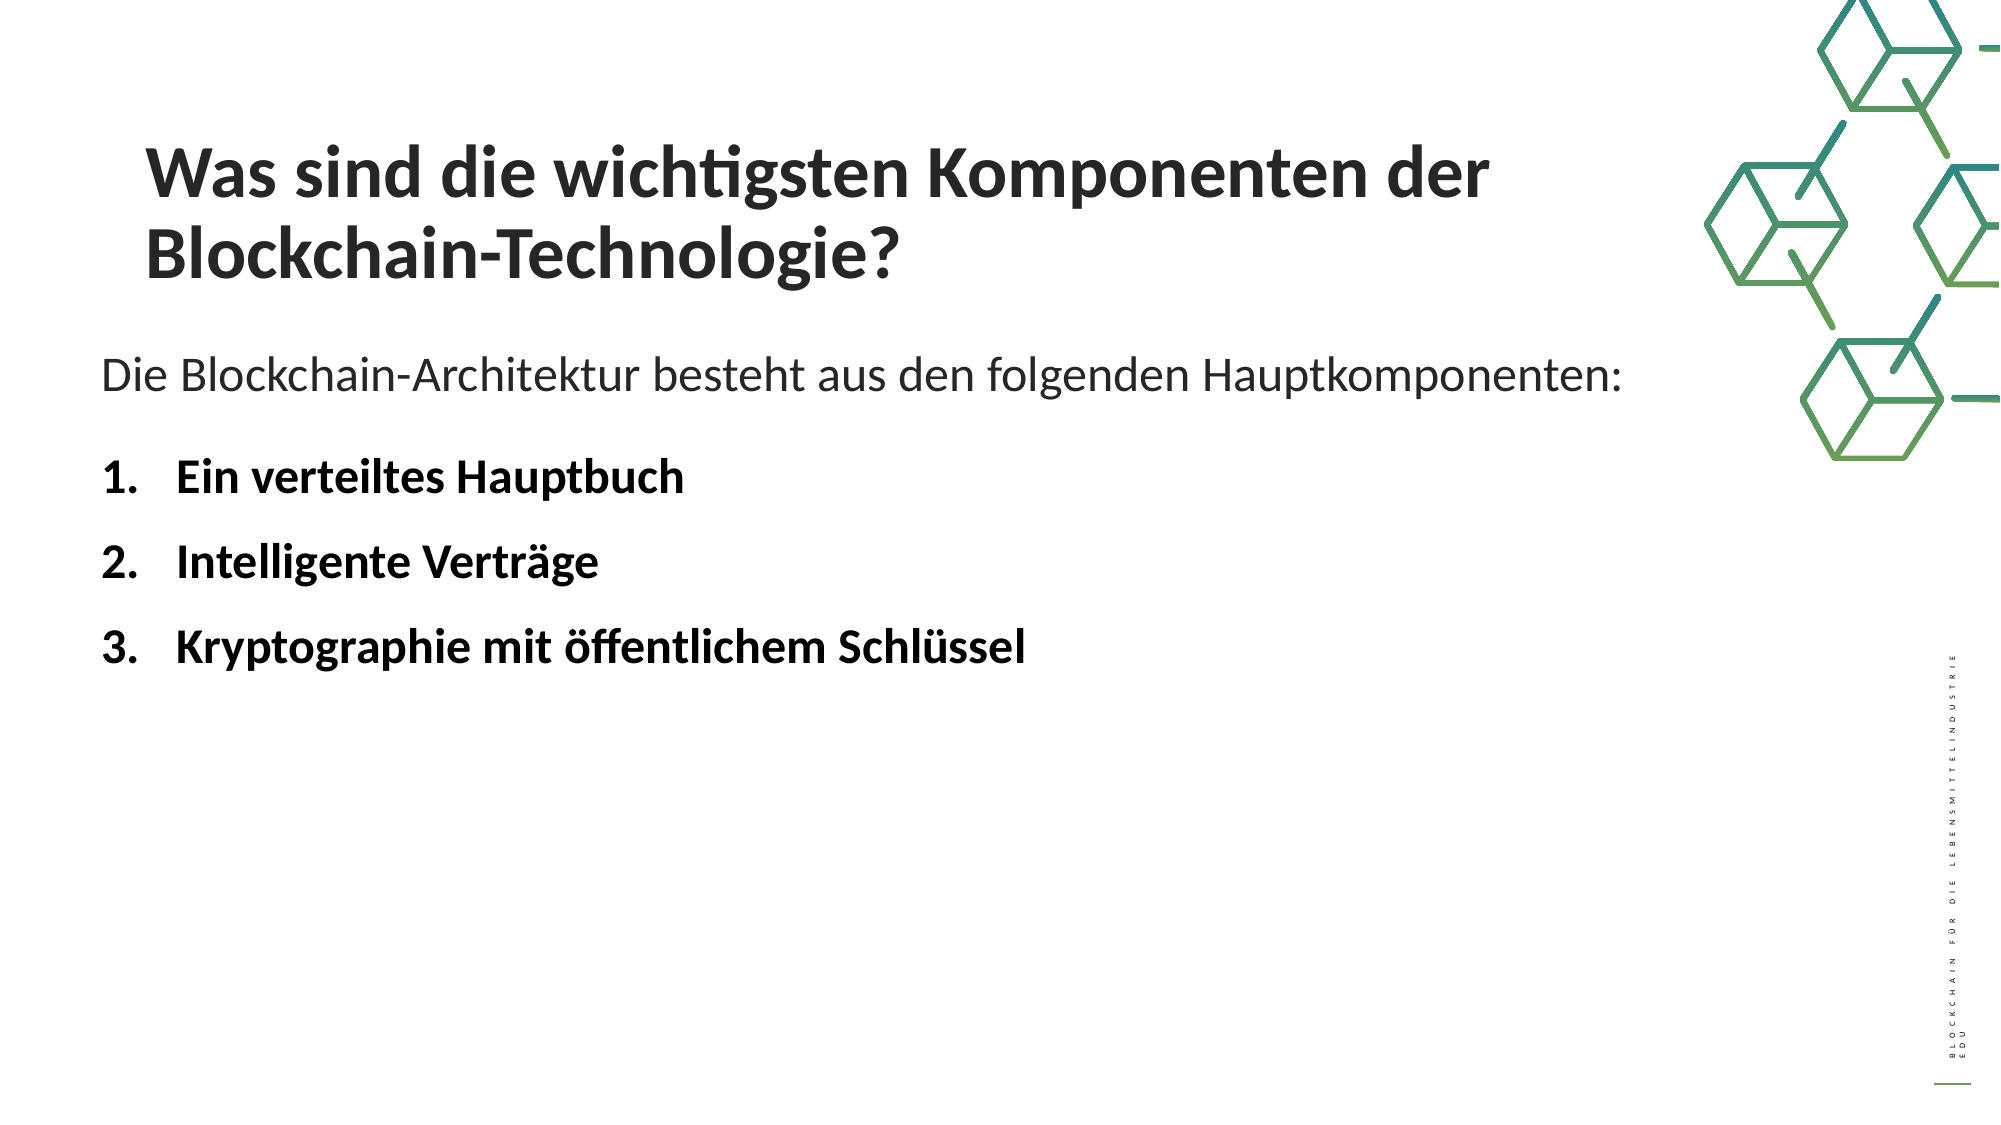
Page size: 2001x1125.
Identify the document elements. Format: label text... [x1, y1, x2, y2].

list Was sind die wichtigsten Komponenten der Blockchain-Technologie? [130, 124, 1704, 337]
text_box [1704, 0, 2000, 461]
list Die Blockchain-Architektur besteht aus den folgenden Hauptkomponenten: Ein verteiltes Hauptbuch Intelligente Verträge Kryptographie mit öffentlichem Schlüssel [86, 329, 1825, 1100]
